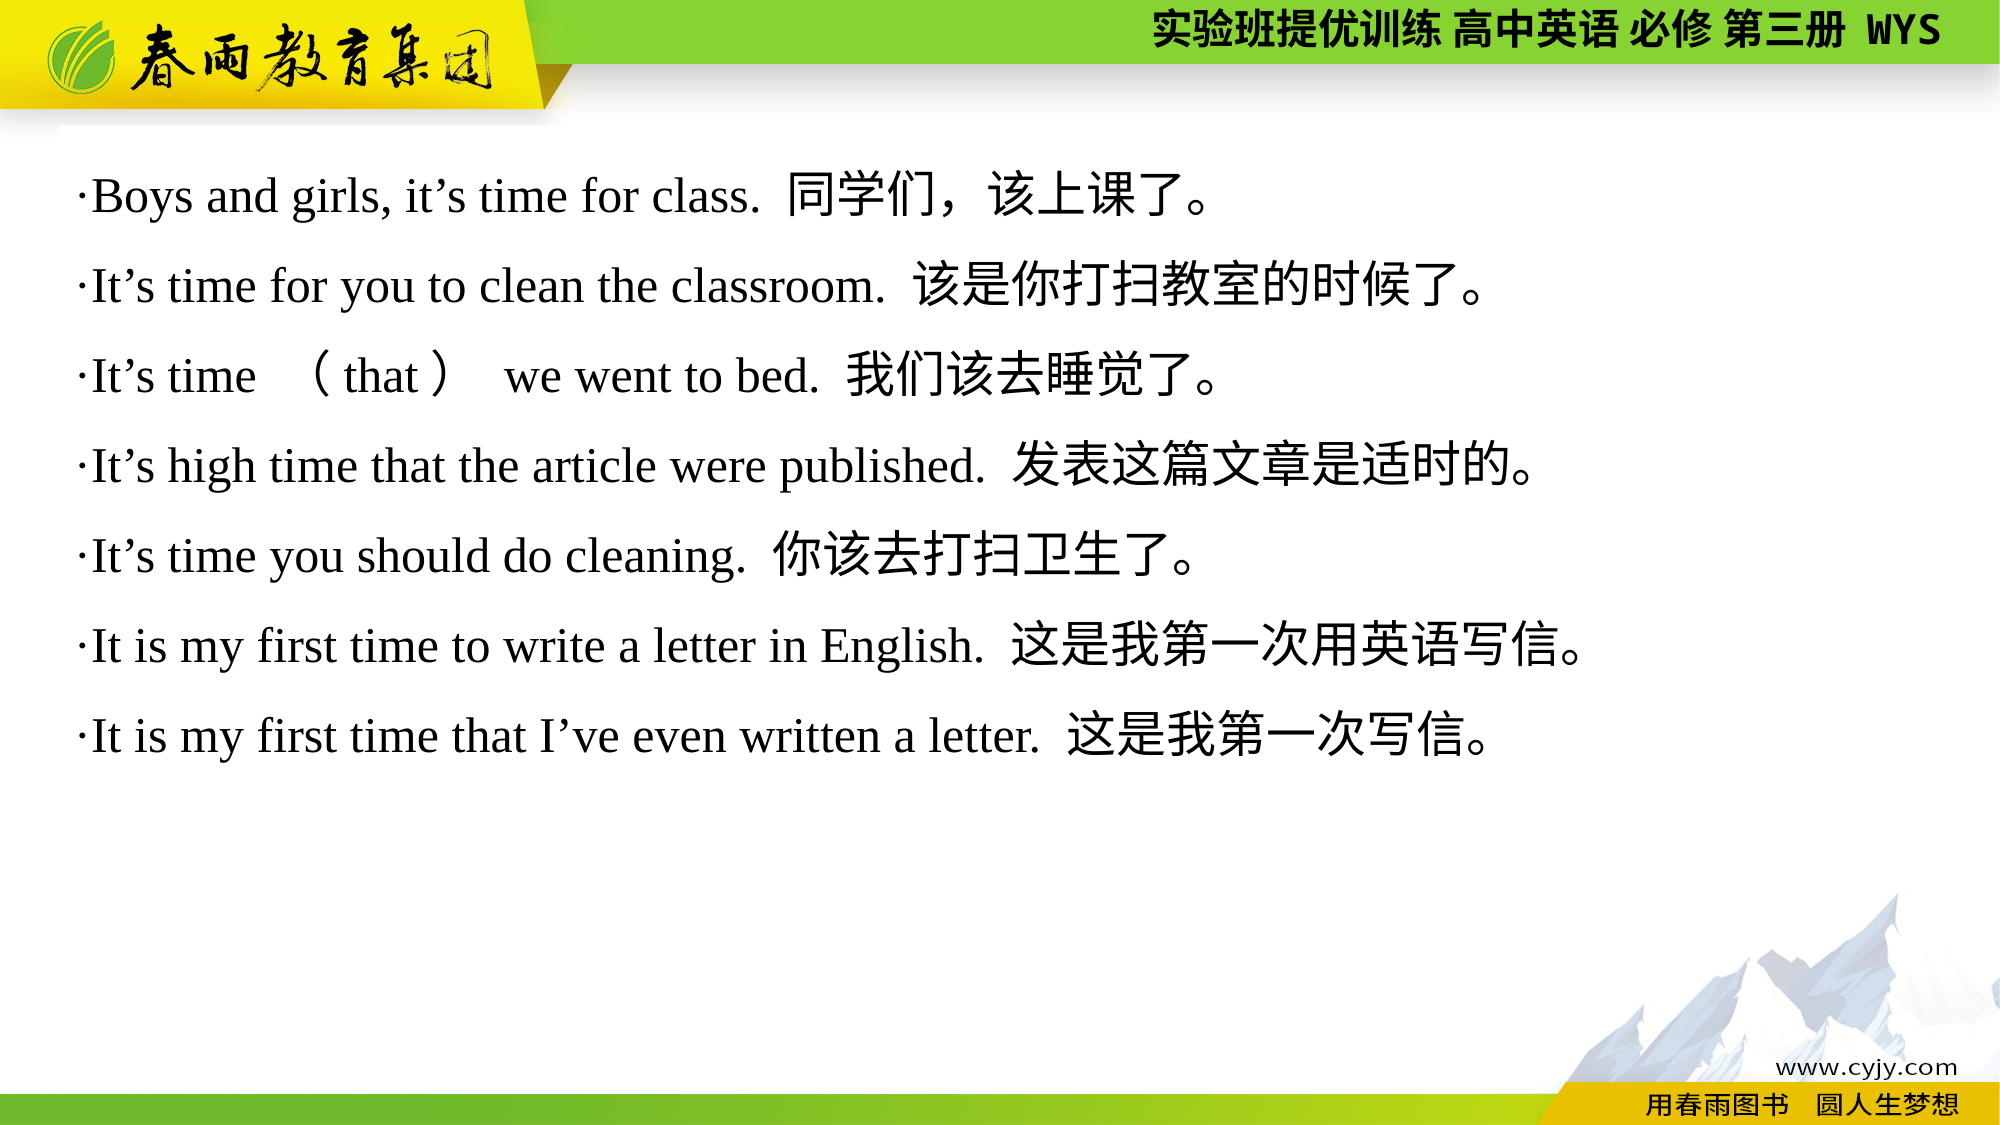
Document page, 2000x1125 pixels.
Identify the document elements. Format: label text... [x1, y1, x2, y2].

picture [0, 0, 2000, 1125]
list ·Boys and girls, it’s time for class. 同学们，该上课了。 ·It’s time for you to clean the classroom. 该是你打扫教室的时候了。 ·It’s time （that） we went to bed. 我们该去睡觉了。 ·It’s high time that the article were published. 发表这篇文章是适时的。 ·It’s time you should do cleaning. 你该去打扫卫生了。 ·It is my first time to write a letter in English. 这是我第一次用英语写信。 ·It is my first time that I’ve even written a letter. 这是我第一次写信。 [59, 125, 1944, 777]
